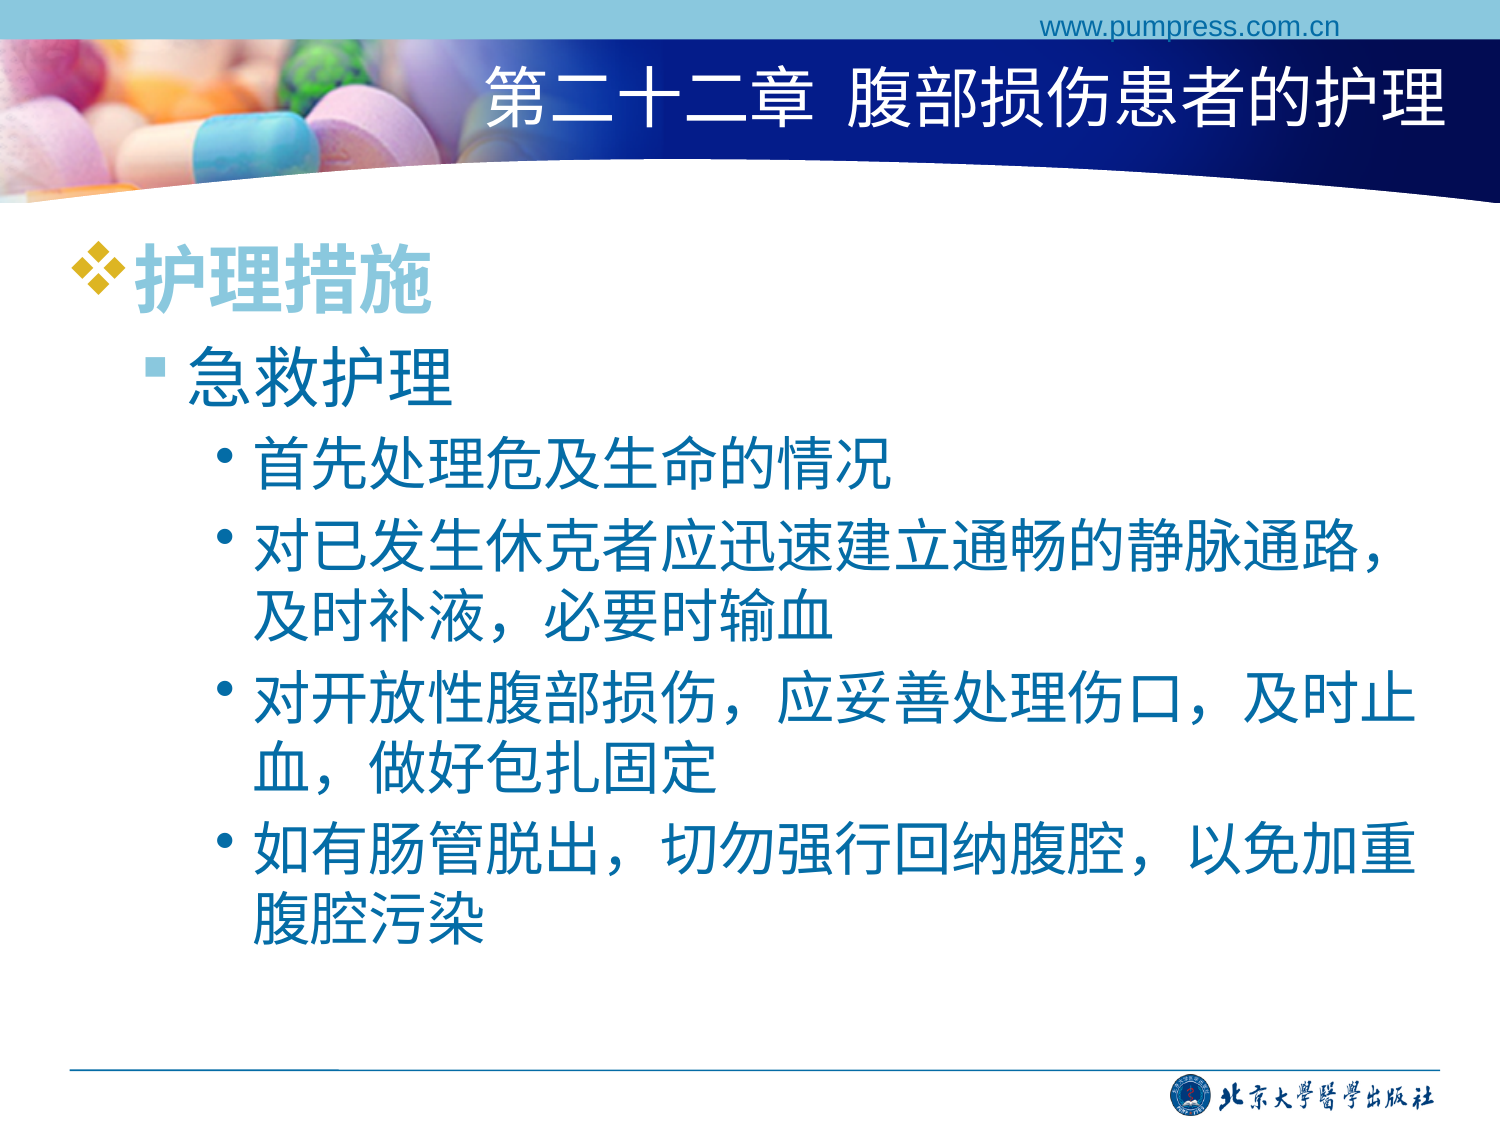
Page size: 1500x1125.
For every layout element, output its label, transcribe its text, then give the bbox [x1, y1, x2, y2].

picture [0, 40, 1500, 203]
slide_number www.pumpress.com.cn [1025, 0, 1463, 38]
list 护理措施 急救护理 首先处理危及生命的情况 对已发生休克者应迅速建立通畅的静脉通路，及时补液，必要时输血 对开放性腹部损伤，应妥善处理伤口，及时止血，做好包扎固定 如有肠管脱出，切勿强行回纳腹腔，以免加重腹腔污染 [49, 224, 1463, 1026]
title 第二十二章 腹部损伤患者的护理 [137, 49, 1463, 143]
picture [1170, 1074, 1436, 1118]
